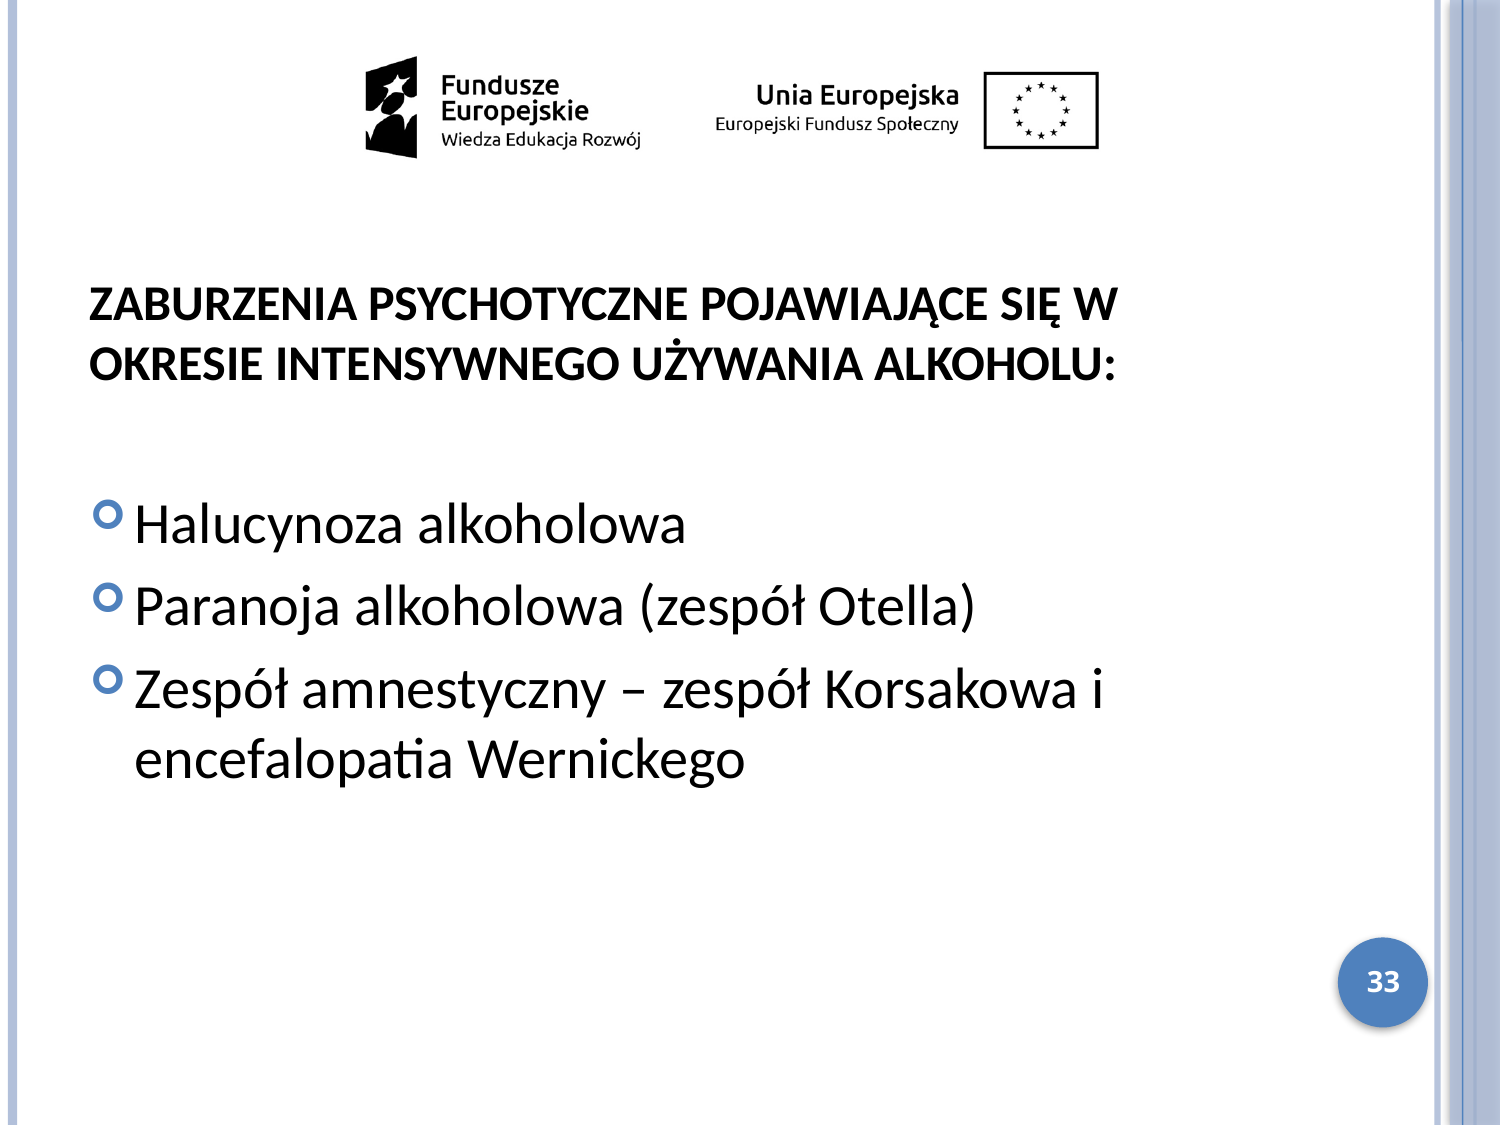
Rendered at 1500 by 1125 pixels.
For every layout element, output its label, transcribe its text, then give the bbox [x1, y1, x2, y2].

picture [340, 30, 1124, 184]
list ZABURZENIA PSYCHOTYCZNE POJAWIAJĄCE SIĘ W OKRESIE INTENSYWNEGO UŻYWANIA ALKOHOLU: Halucynoza alkoholowa Paranoja alkoholowa (zespół Otella) Zespół amnestyczny – zespół Korsakowa i encefalopatia Wernickego [75, 262, 1300, 1062]
slide_number 33 [1333, 940, 1434, 1027]
